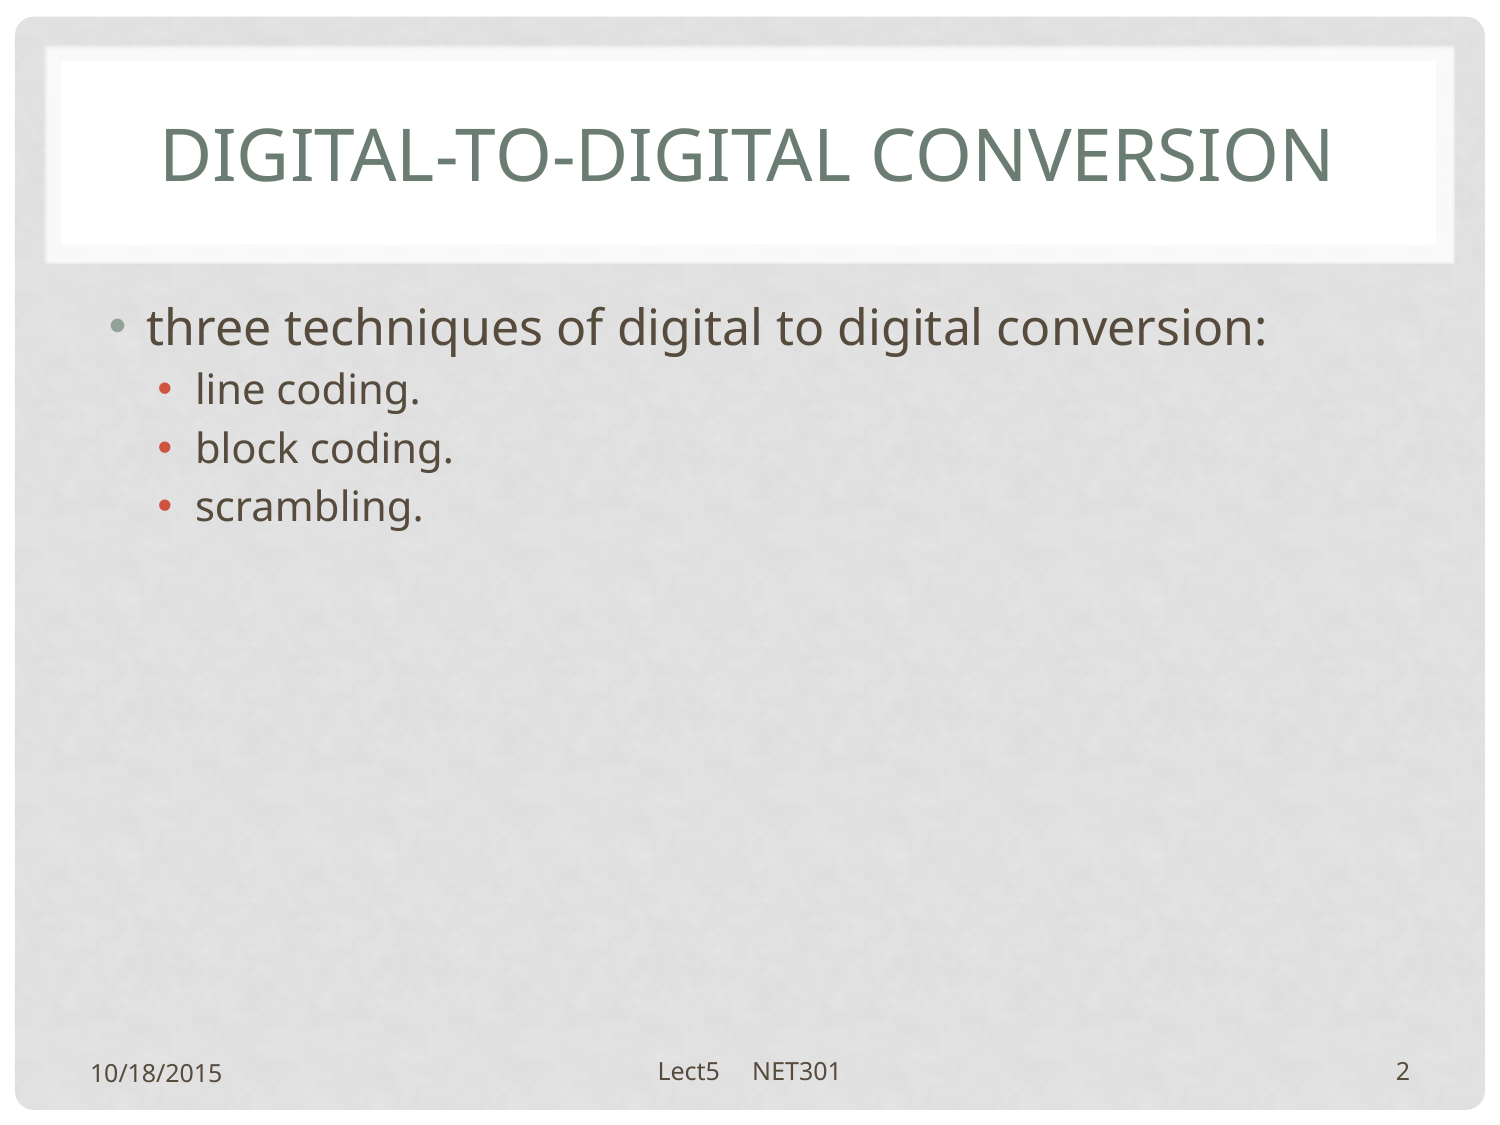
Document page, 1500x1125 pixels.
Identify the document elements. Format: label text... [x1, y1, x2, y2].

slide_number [75, 1042, 425, 1103]
footer Lect5 NET301 [512, 1042, 988, 1103]
list three techniques of digital to digital conversion: line coding. block coding. scrambling. [75, 287, 1425, 1005]
title DIGITAL-TO-DIGITAL CONVERSION [69, 66, 1425, 238]
slide_number 2 [1074, 1042, 1425, 1103]
